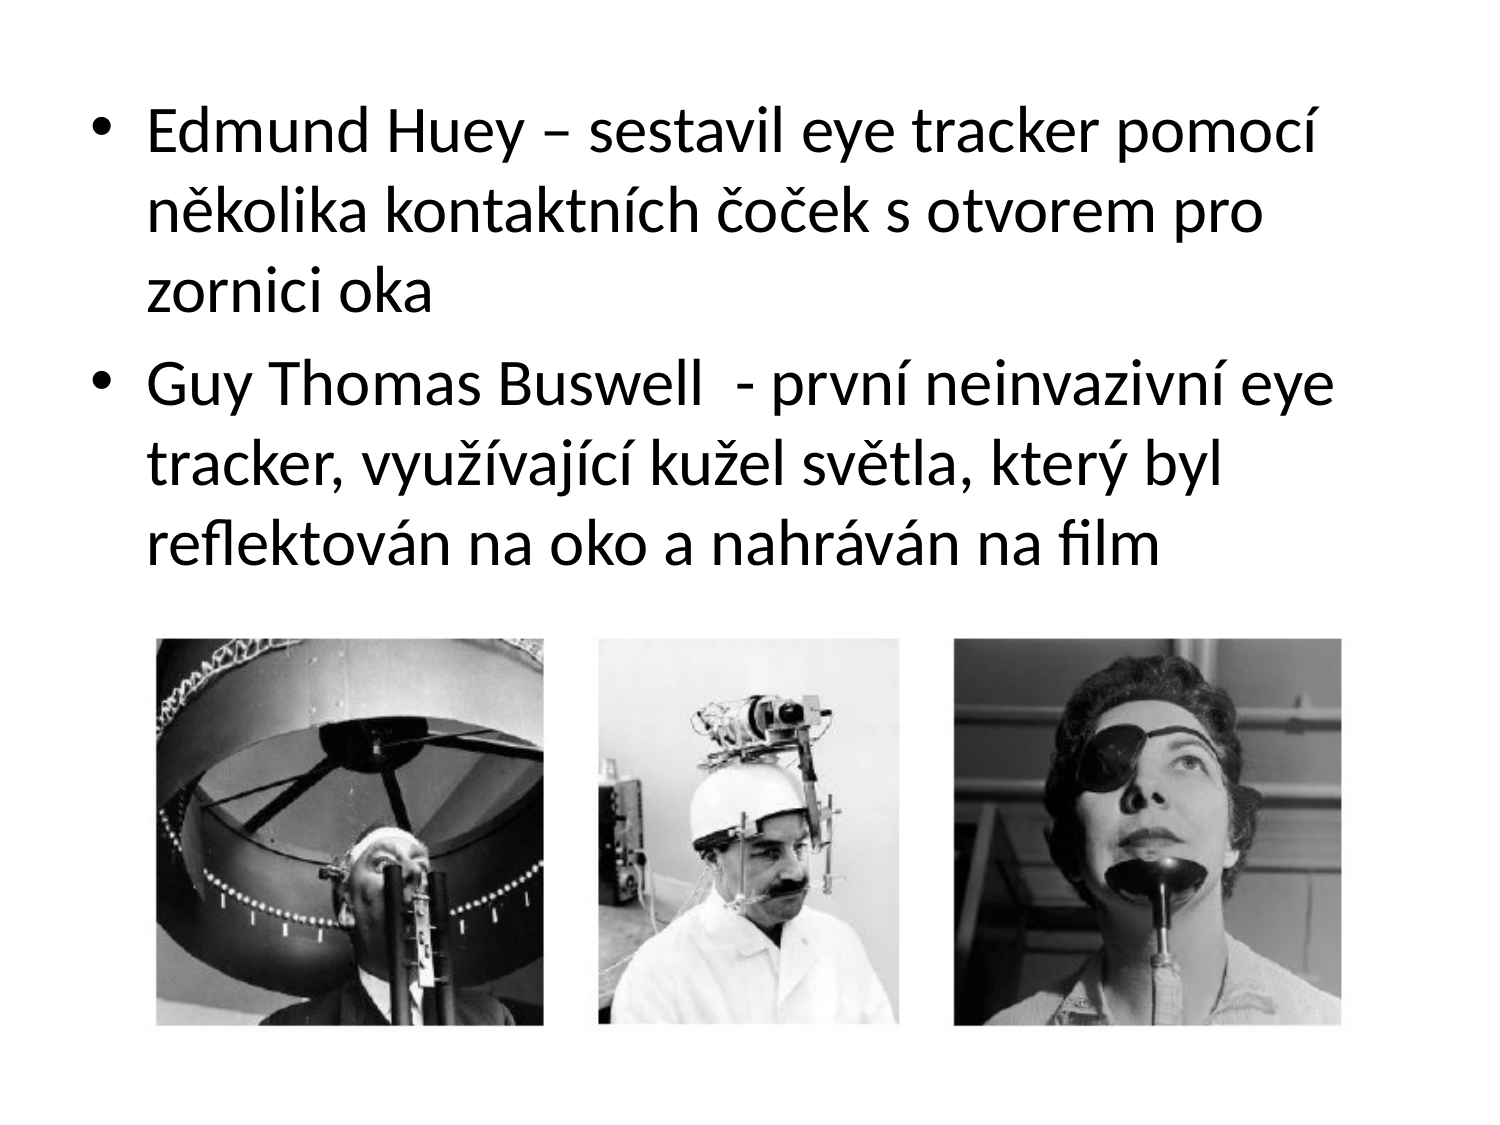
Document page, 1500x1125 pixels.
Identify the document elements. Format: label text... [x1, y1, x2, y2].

picture [123, 609, 1363, 1089]
list Edmund Huey – sestavil eye tracker pomocí několika kontaktních čoček s otvorem pro zornici oka Guy Thomas Buswell - první neinvazivní eye tracker, využívající kužel světla, který byl reflektován na oko a nahráván na film [75, 78, 1425, 610]
